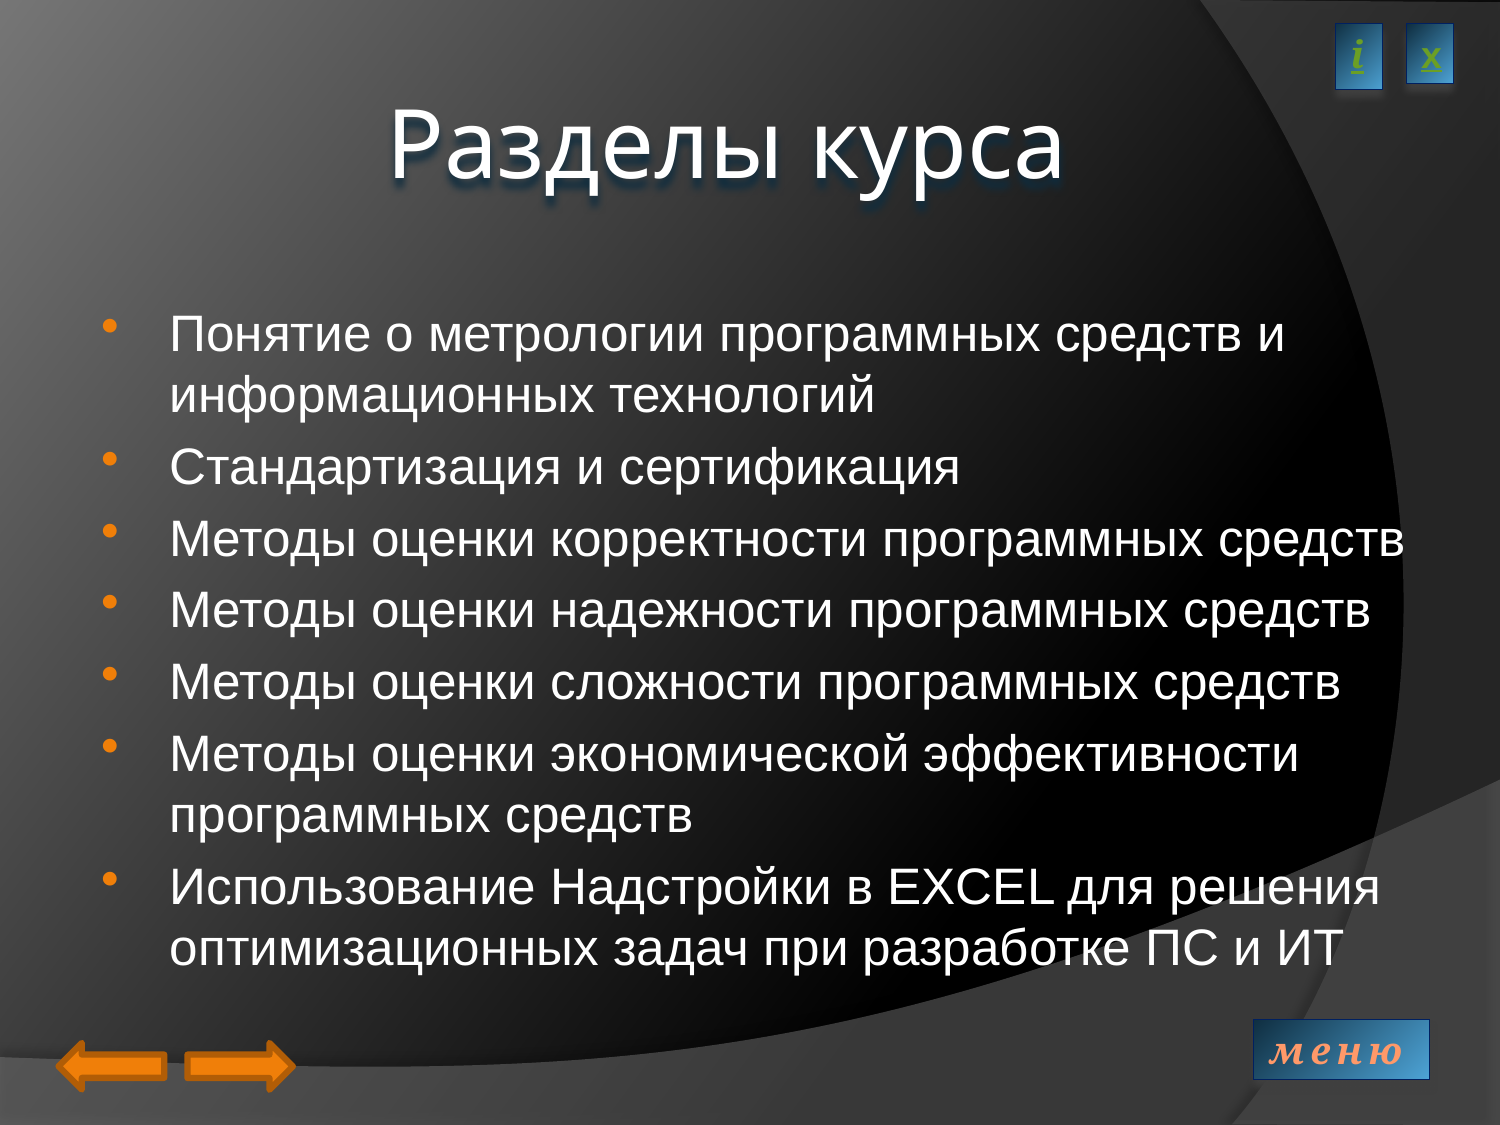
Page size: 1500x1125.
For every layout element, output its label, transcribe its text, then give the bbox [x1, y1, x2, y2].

text_box х [1406, 23, 1454, 84]
text_box i [1335, 23, 1383, 90]
title Разделы курса [52, 46, 1403, 234]
text_box меню [1253, 1019, 1430, 1080]
text_box [184, 1040, 297, 1093]
list Понятие о метрологии программных средств и информационных технологий Стандартизация и сертификация Методы оценки корректности программных средств Методы оценки надежности программных средств Методы оценки сложности программных средств Методы оценки экономической эффективности программных средств Использование Надстройки в EXCEL для решения оптимизационных задач при разработке ПС и ИТ [82, 292, 1432, 1013]
text_box [55, 1040, 168, 1093]
